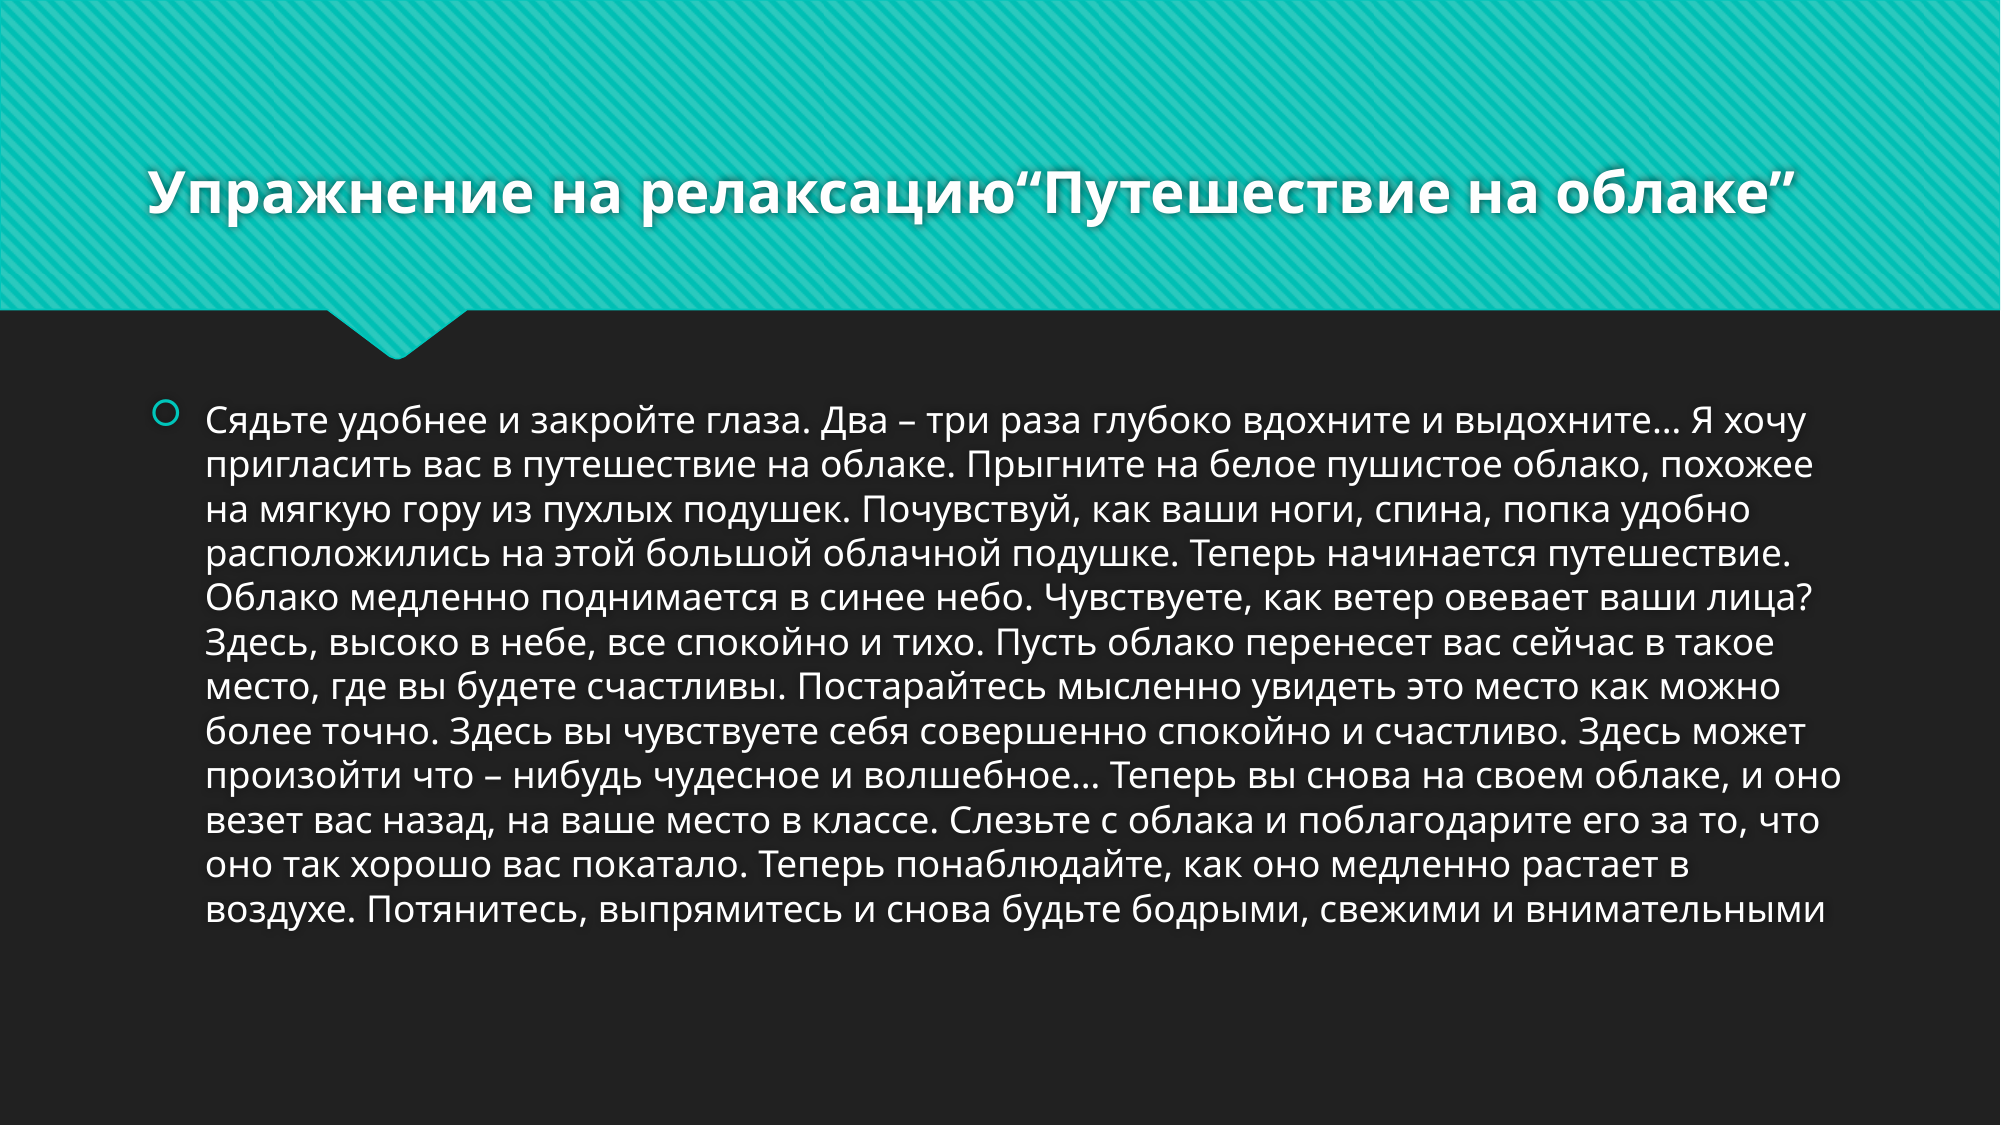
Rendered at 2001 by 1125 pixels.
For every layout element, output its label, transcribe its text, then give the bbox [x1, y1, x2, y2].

list Сядьте удобнее и закройте глаза. Два – три раза глубоко вдохните и выдохните… Я хочу пригласить вас в путешествие на облаке. Прыгните на белое пушистое облако, похожее на мягкую гору из пухлых подушек. Почувствуй, как ваши ноги, спина, попка удобно расположились на этой большой облачной подушке. Теперь начинается путешествие. Облако медленно поднимается в синее небо. Чувствуете, как ветер овевает ваши лица? Здесь, высоко в небе, все спокойно и тихо. Пусть облако перенесет вас сейчас в такое место, где вы будете счастливы. Постарайтесь мысленно увидеть это место как можно более точно. Здесь вы чувствуете себя совершенно спокойно и счастливо. Здесь может произойти что – нибудь чудесное и волшебное… Теперь вы снова на своем облаке, и оно везет вас назад, на ваше место в классе. Слезьте с облака и поблагодарите его за то, что оно так хорошо вас покатало. Теперь понаблюдайте, как оно медленно растает в воздухе. Потянитесь, выпрямитесь и снова будьте бодрыми, свежими и внимательными [134, 364, 1866, 962]
title Упражнение на релаксацию“Путешествие на облаке” [132, 73, 1868, 233]
